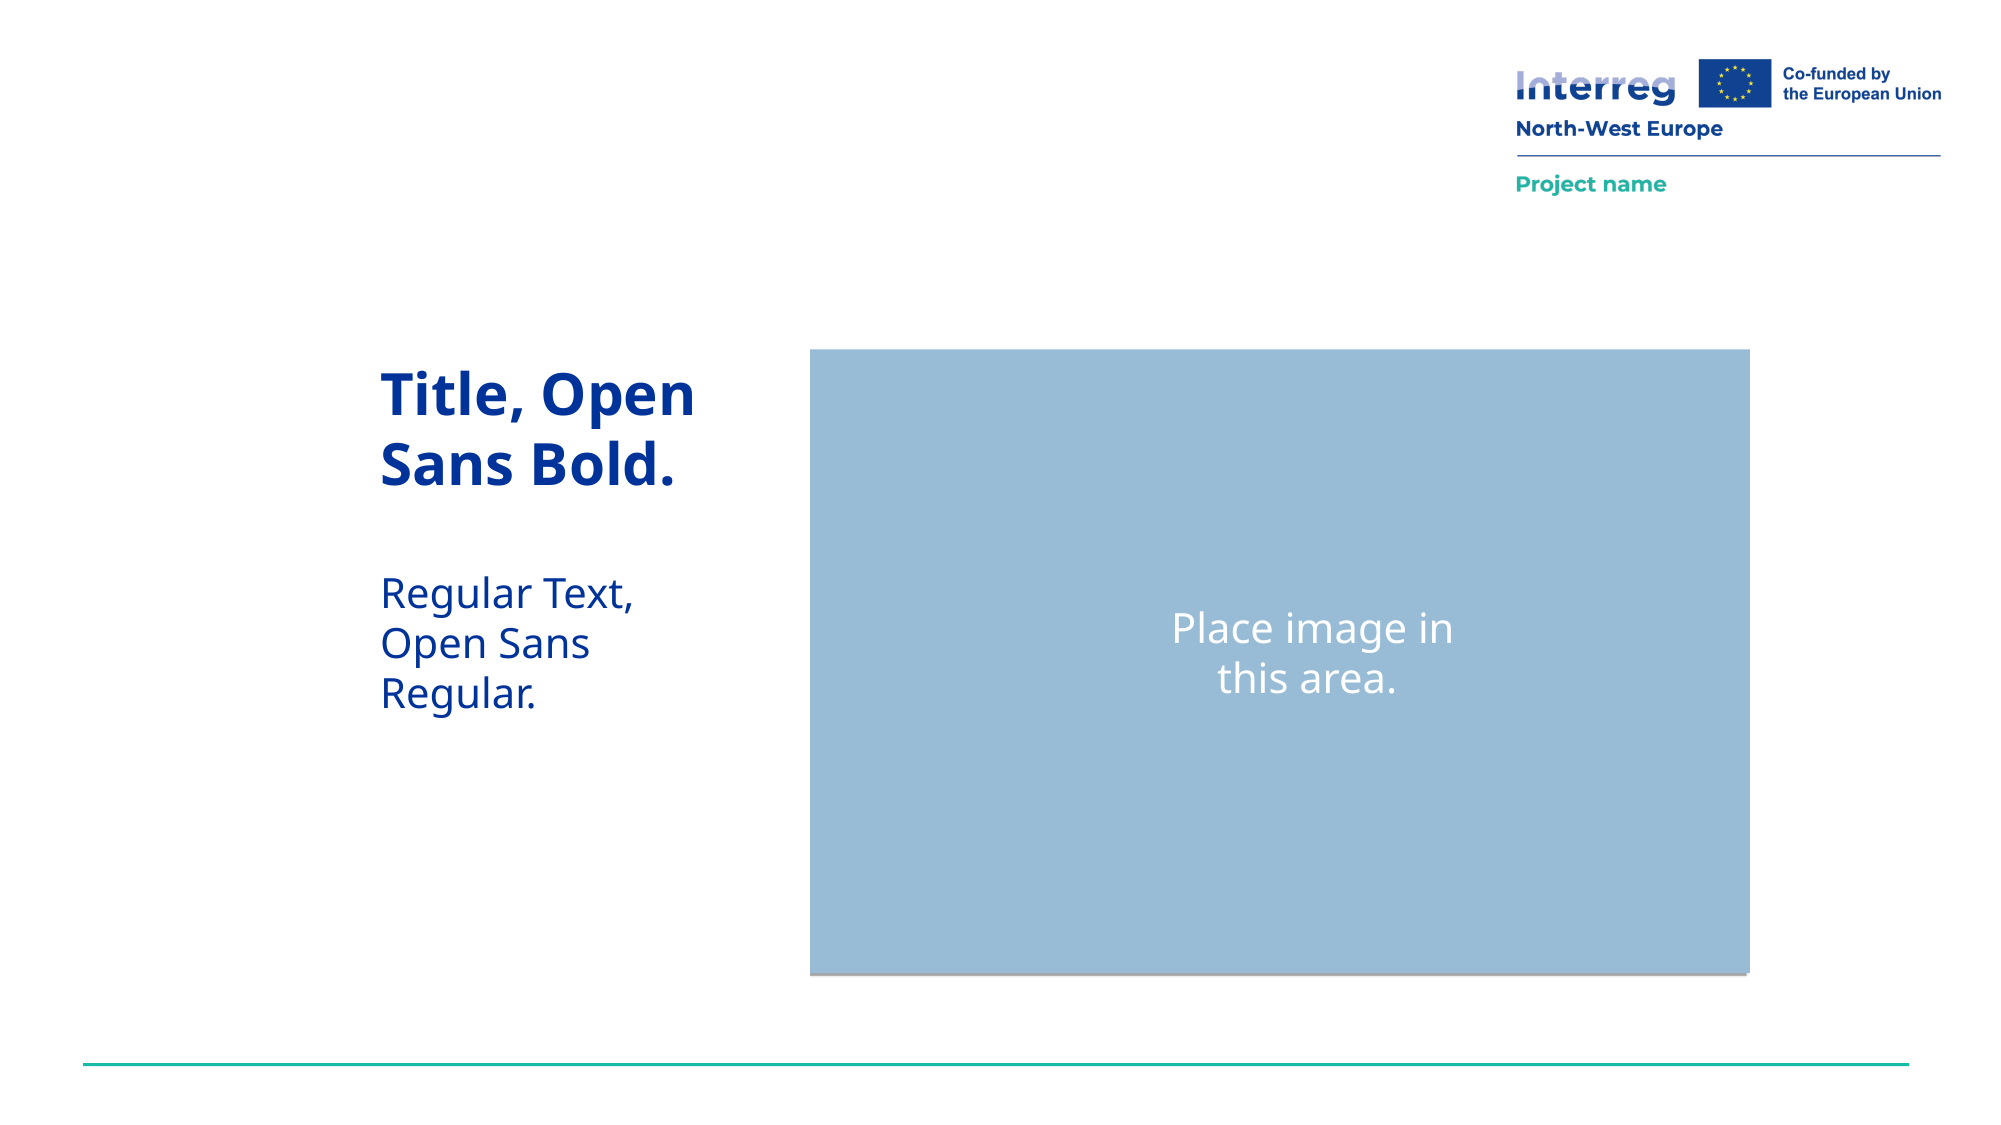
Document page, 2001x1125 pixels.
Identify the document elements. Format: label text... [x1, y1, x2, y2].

text_box [810, 349, 1750, 974]
text_box Place image in this area. [1122, 594, 1503, 710]
picture [1458, 0, 2000, 251]
text_box Title, Open Sans Bold. Regular Text, Open Sans Regular. [365, 349, 764, 798]
